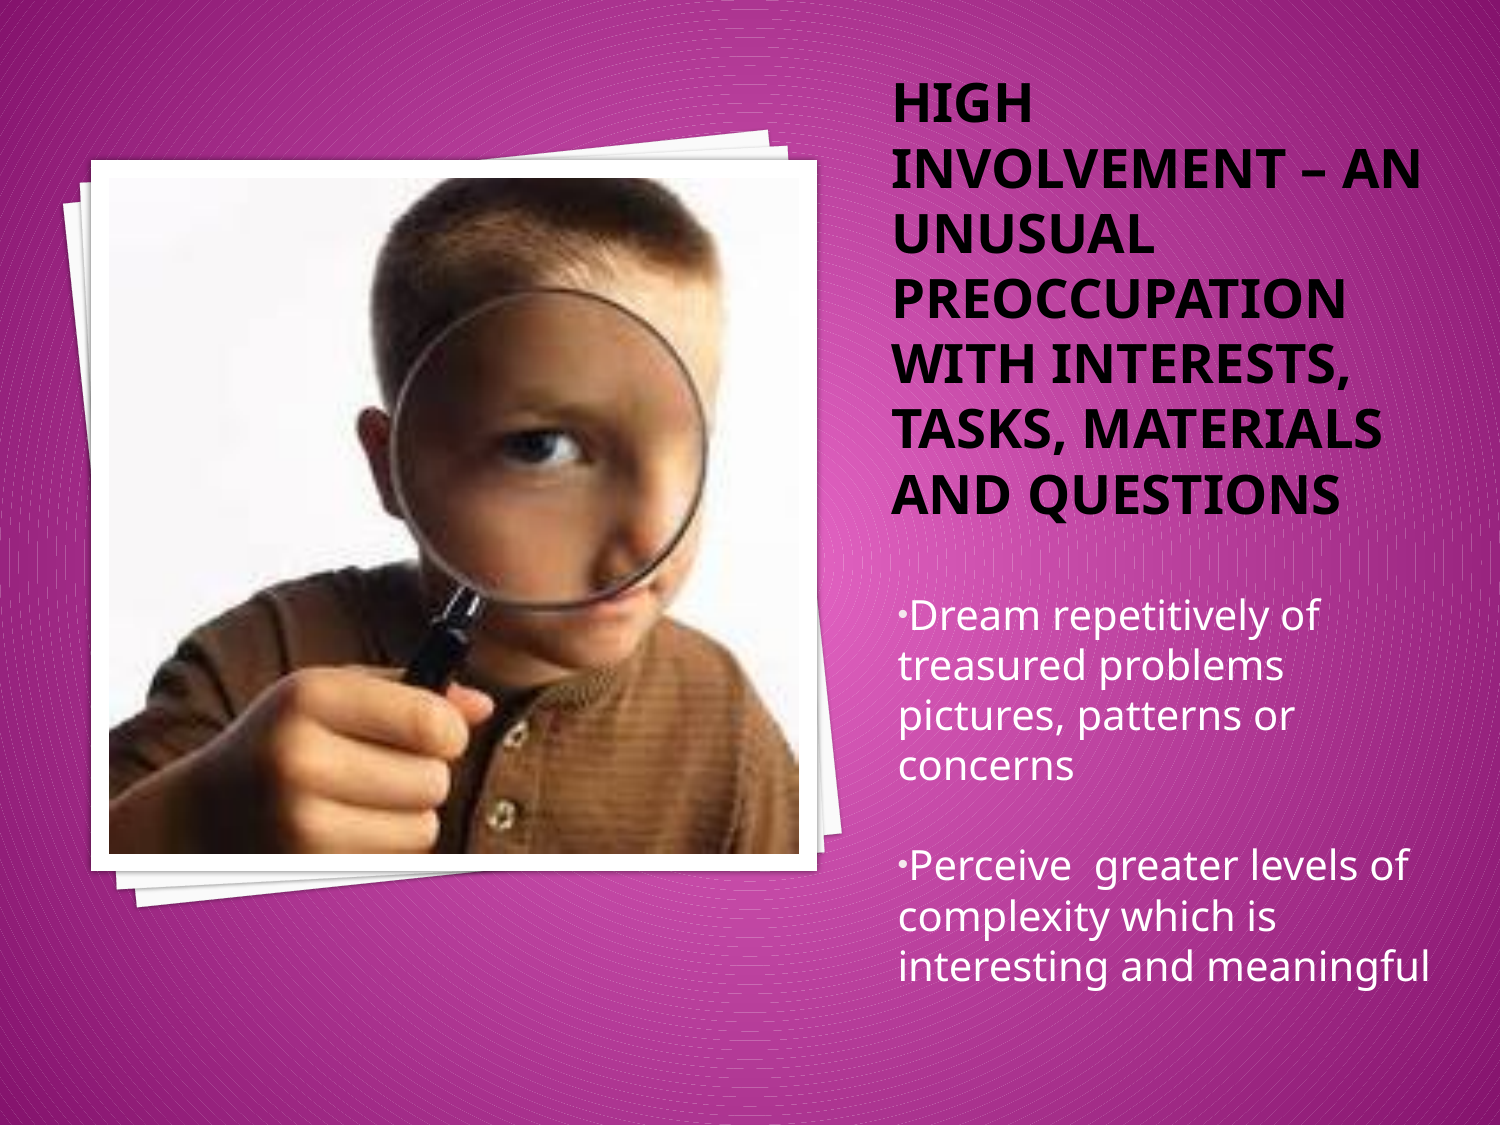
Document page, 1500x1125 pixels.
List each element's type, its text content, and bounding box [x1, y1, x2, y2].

list Dream repetitively of treasured problems pictures, patterns or concerns Perceive greater levels of complexity which is interesting and meaningful [884, 538, 1447, 1013]
title High Involvement – an unusual preoccupation with interests, tasks, materials and questions [884, 62, 1447, 525]
picture [108, 177, 800, 855]
